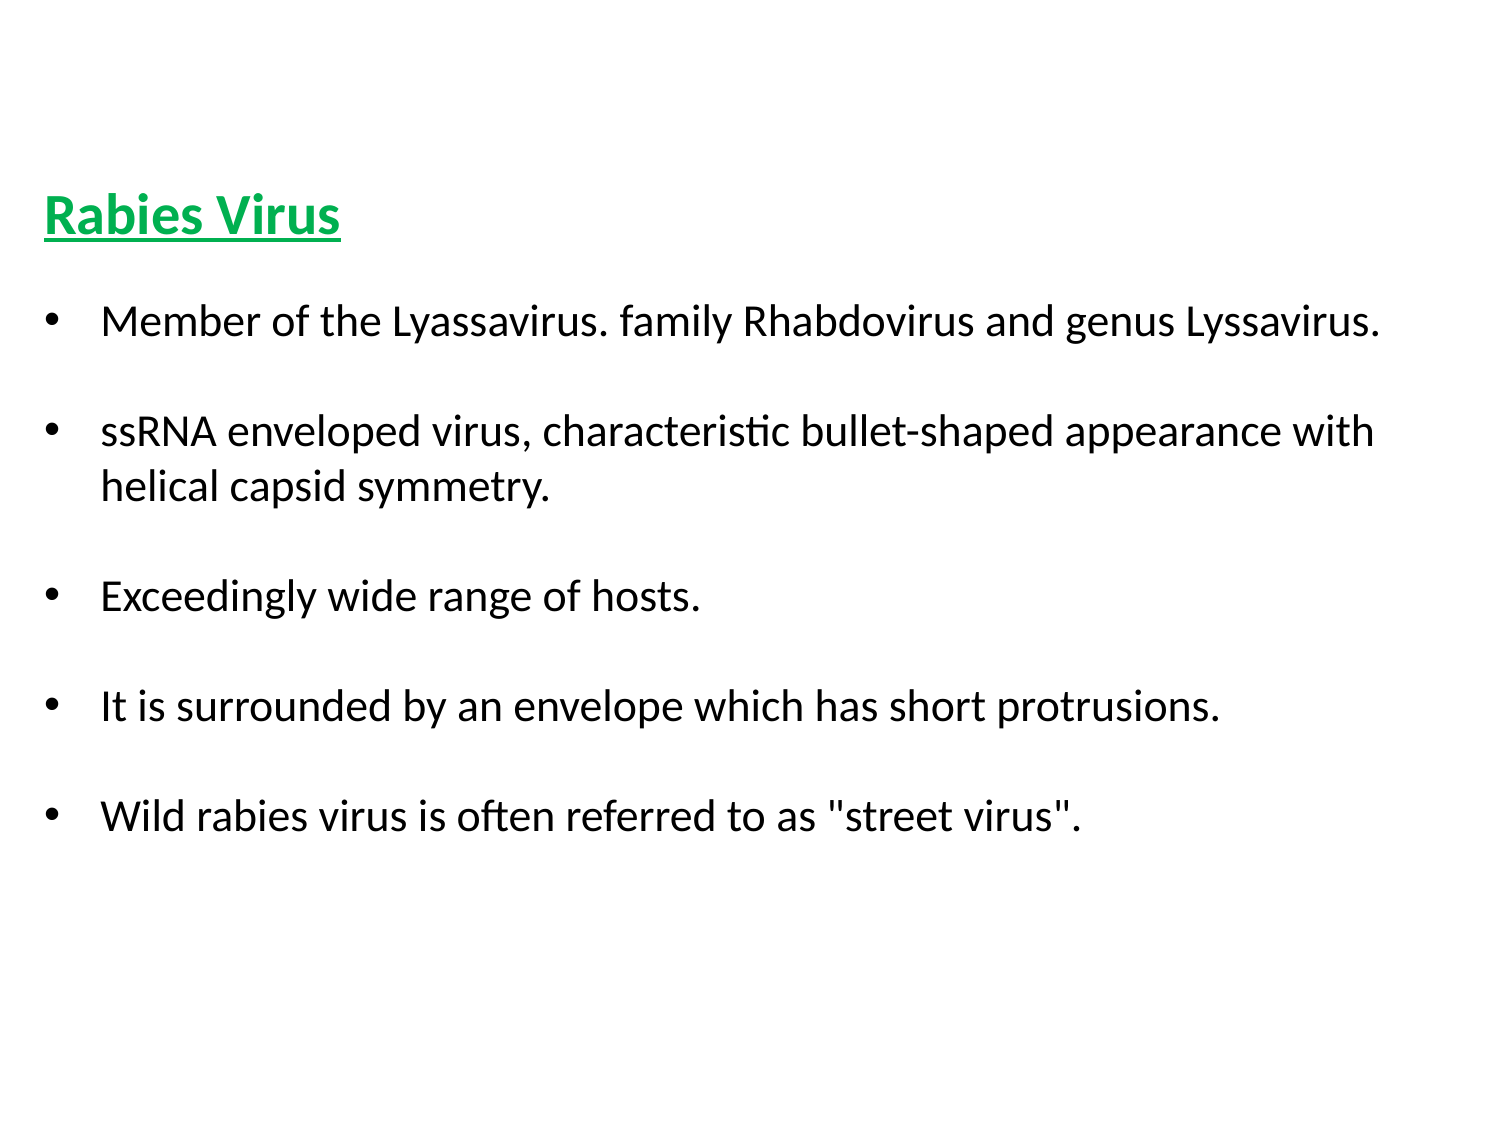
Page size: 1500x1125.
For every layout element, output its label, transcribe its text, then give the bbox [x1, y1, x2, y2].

text_box Rabies Virus Member of the Lyassavirus. family Rhabdovirus and genus Lyssavirus. ssRNA enveloped virus, characteristic bullet-shaped appearance with helical capsid symmetry. Exceedingly wide range of hosts. It is surrounded by an envelope which has short protrusions. Wild rabies virus is often referred to as "street virus". [29, 168, 1424, 849]
